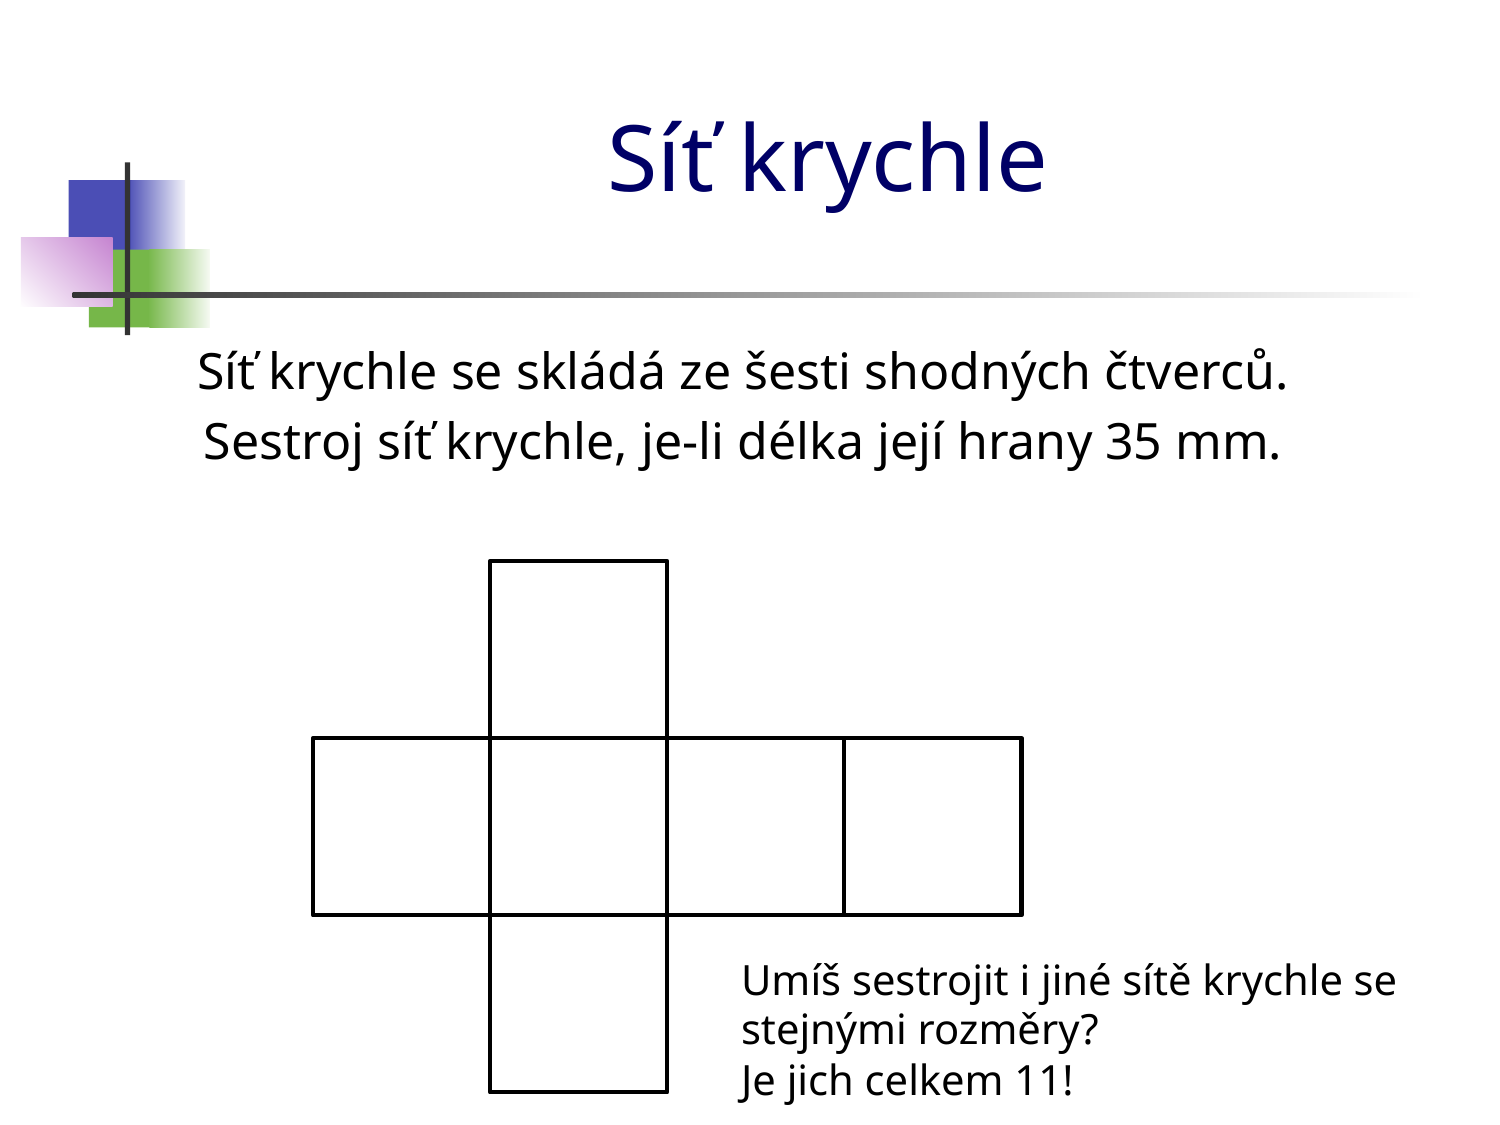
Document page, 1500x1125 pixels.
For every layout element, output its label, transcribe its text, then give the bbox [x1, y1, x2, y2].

title Síť krychle [188, 34, 1468, 276]
text_box [667, 738, 844, 916]
text_box [844, 738, 1022, 916]
text_box [312, 738, 490, 916]
text_box [490, 915, 668, 1093]
text_box Umíš sestrojit i jiné sítě krychle se stejnými rozměry? Je jich celkem 11! [726, 945, 1500, 1111]
text_box Sestroj síť krychle, je-li délka její hrany 35 mm. [0, 402, 1500, 478]
text_box Síť krychle se skládá ze šesti shodných čtverců. [0, 332, 1500, 402]
text_box [490, 560, 668, 739]
text_box [490, 739, 667, 915]
